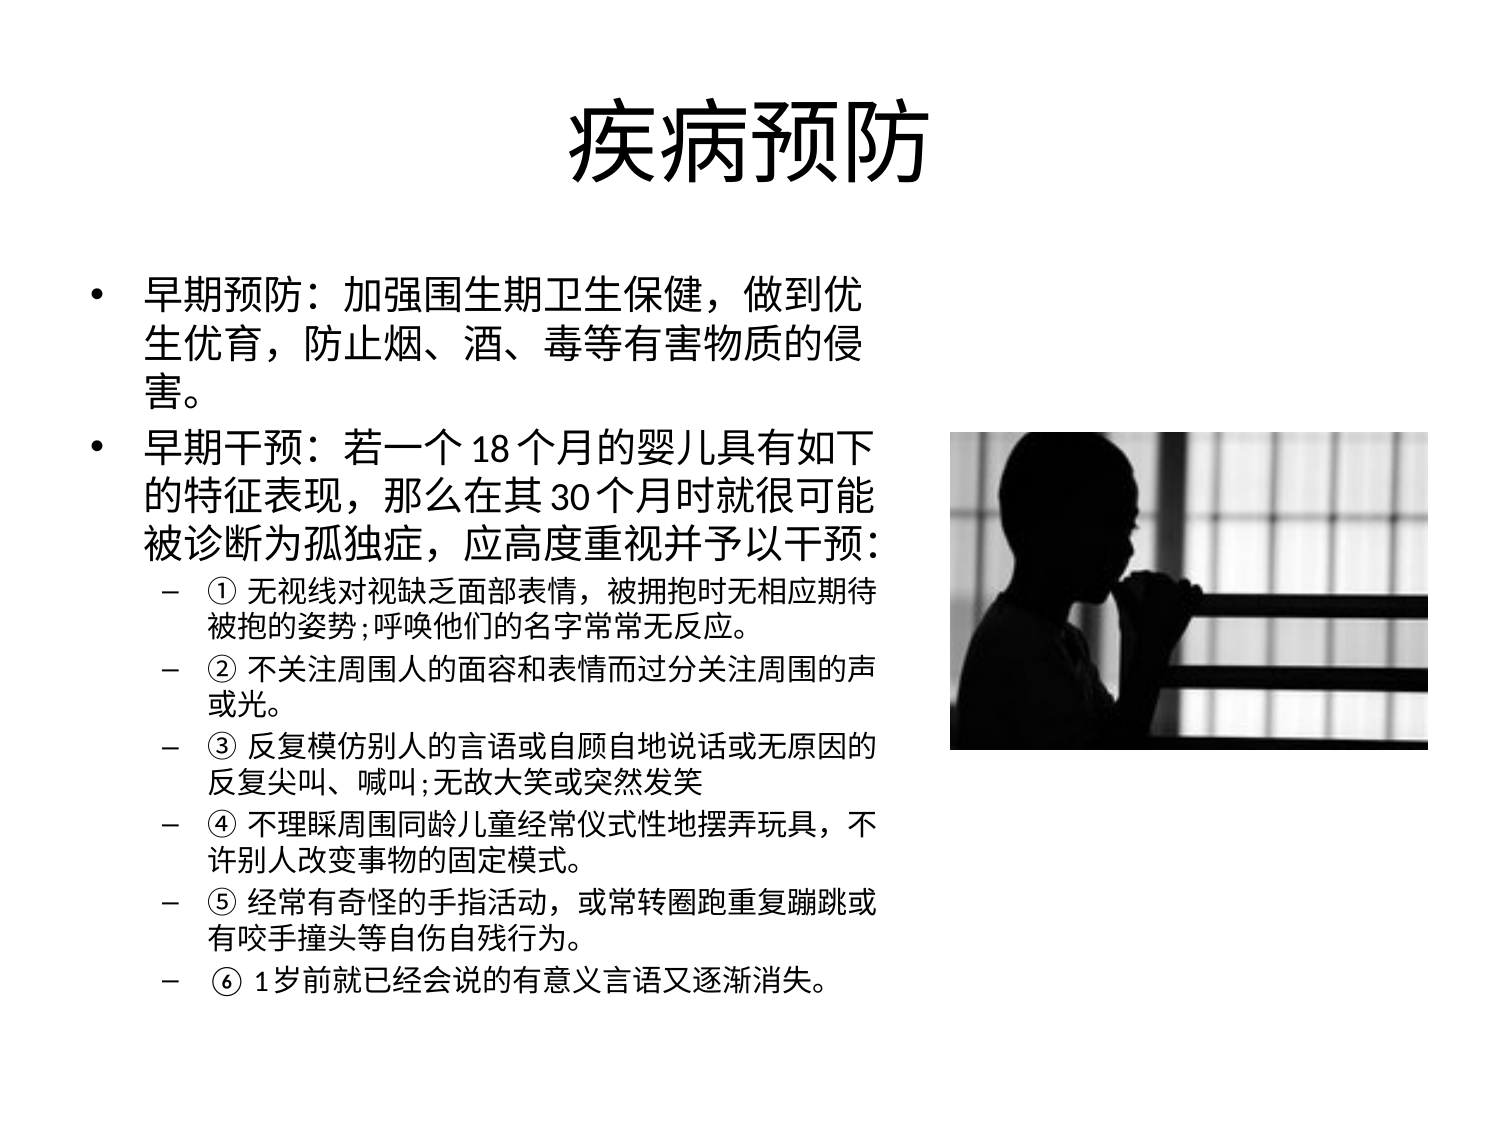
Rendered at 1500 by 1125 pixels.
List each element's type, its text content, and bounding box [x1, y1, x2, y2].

list 早期预防：加强围生期卫生保健，做到优生优育，防止烟、酒、毒等有害物质的侵害。 早期干预：若一个18个月的婴儿具有如下的特征表现，那么在其30个月时就很可能被诊断为孤独症，应高度重视并予以干预： ① 无视线对视缺乏面部表情，被拥抱时无相应期待被抱的姿势;呼唤他们的名字常常无反应。 ② 不关注周围人的面容和表情而过分关注周围的声或光。 ③ 反复模仿别人的言语或自顾自地说话或无原因的反复尖叫、喊叫;无故大笑或突然发笑 ④ 不理睬周围同龄儿童经常仪式性地摆弄玩具，不许别人改变事物的固定模式。 ⑤ 经常有奇怪的手指活动，或常转圈跑重复蹦跳或有咬手撞头等自伤自残行为。 ⑥ 1岁前就已经会说的有意义言语又逐渐消失。 [75, 262, 904, 1005]
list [950, 432, 1428, 750]
title 疾病预防 [75, 45, 1425, 233]
